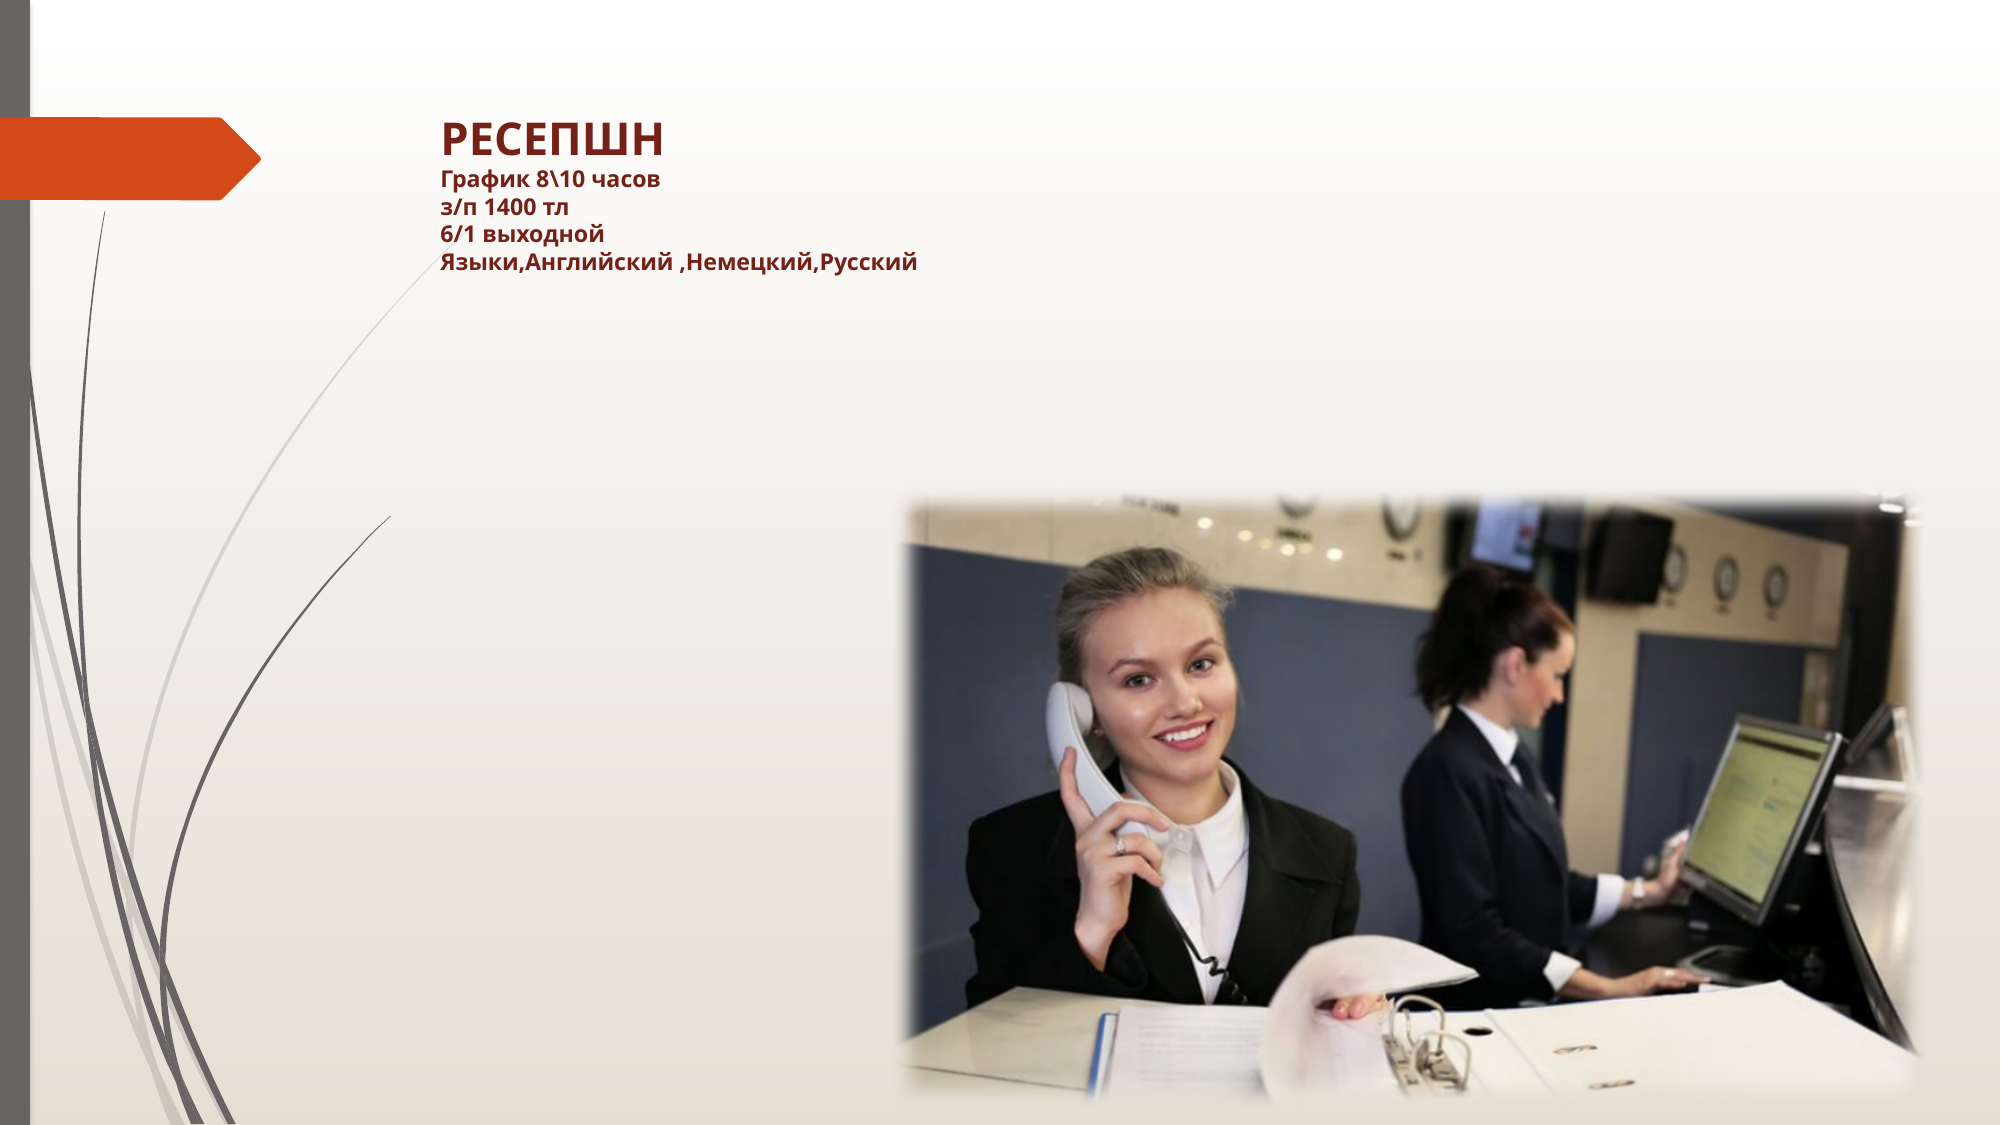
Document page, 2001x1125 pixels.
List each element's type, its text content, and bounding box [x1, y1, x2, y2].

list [892, 487, 1928, 1108]
title РЕСЕПШН График 8\10 часов з/п 1400 тл 6/1 выходной Языки,Английский ,Немецкий,Русский [425, 102, 1888, 313]
